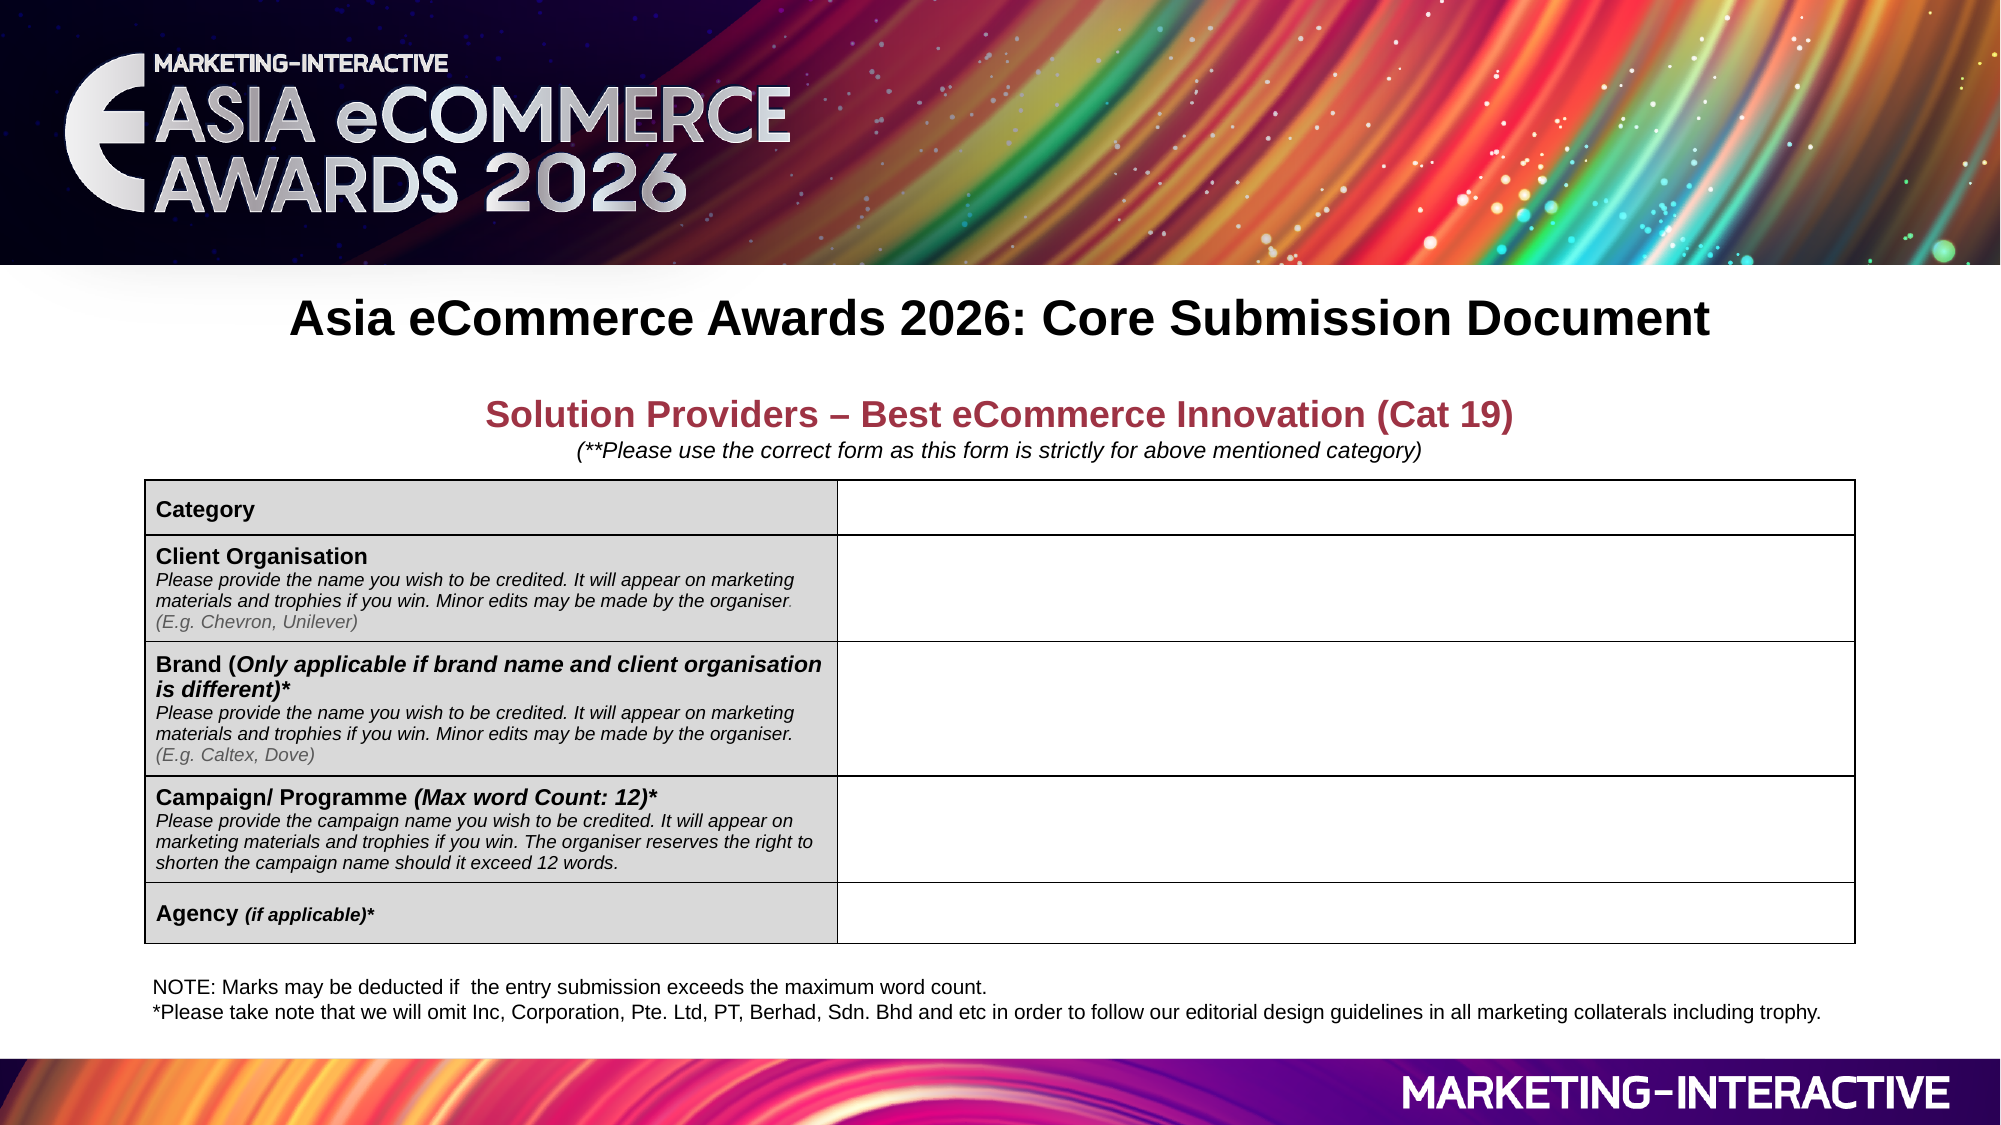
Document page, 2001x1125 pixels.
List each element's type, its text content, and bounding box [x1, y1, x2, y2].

table_cell Client Organisation Please provide the name you wish to be credited. It will appear on marketing materials and trophies if you win. Minor edits may be made by the organiser. (E.g. Chevron, Unilever) [146, 536, 837, 641]
table_cell Agency (if applicable)* [146, 883, 837, 943]
table_cell [838, 883, 1854, 943]
table_cell Campaign/ Programme (Max word Count: 12)* Please provide the campaign name you wish to be credited. It will appear on marketing materials and trophies if you win. The organiser reserves the right to shorten the campaign name should it exceed 12 words. [146, 777, 837, 882]
table_cell [838, 642, 1854, 775]
text_box NOTE: Marks may be deducted if the entry submission exceeds the maximum word count. *Please take note that we will omit Inc, Corporation, Pte. Ltd, PT, Berhad, Sdn. Bhd and etc in order to follow our editorial design guidelines in all marketing collaterals including trophy. [137, 966, 1872, 1031]
table_header [838, 481, 1854, 534]
table_cell [838, 536, 1854, 641]
picture [0, 0, 2001, 1125]
text_box Asia eCommerce Awards 2026: Core Submission Document Solution Providers – Best eCommerce Innovation (Cat 19) (**Please use the correct form as this form is strictly for above mentioned category) [0, 278, 2000, 471]
table_header Category [146, 481, 837, 534]
table_cell Brand (Only applicable if brand name and client organisation is different)* Please provide the name you wish to be credited. It will appear on marketing materials and trophies if you win. Minor edits may be made by the organiser. (E.g. Caltex, Dove) [146, 642, 837, 775]
table_cell [838, 777, 1854, 882]
